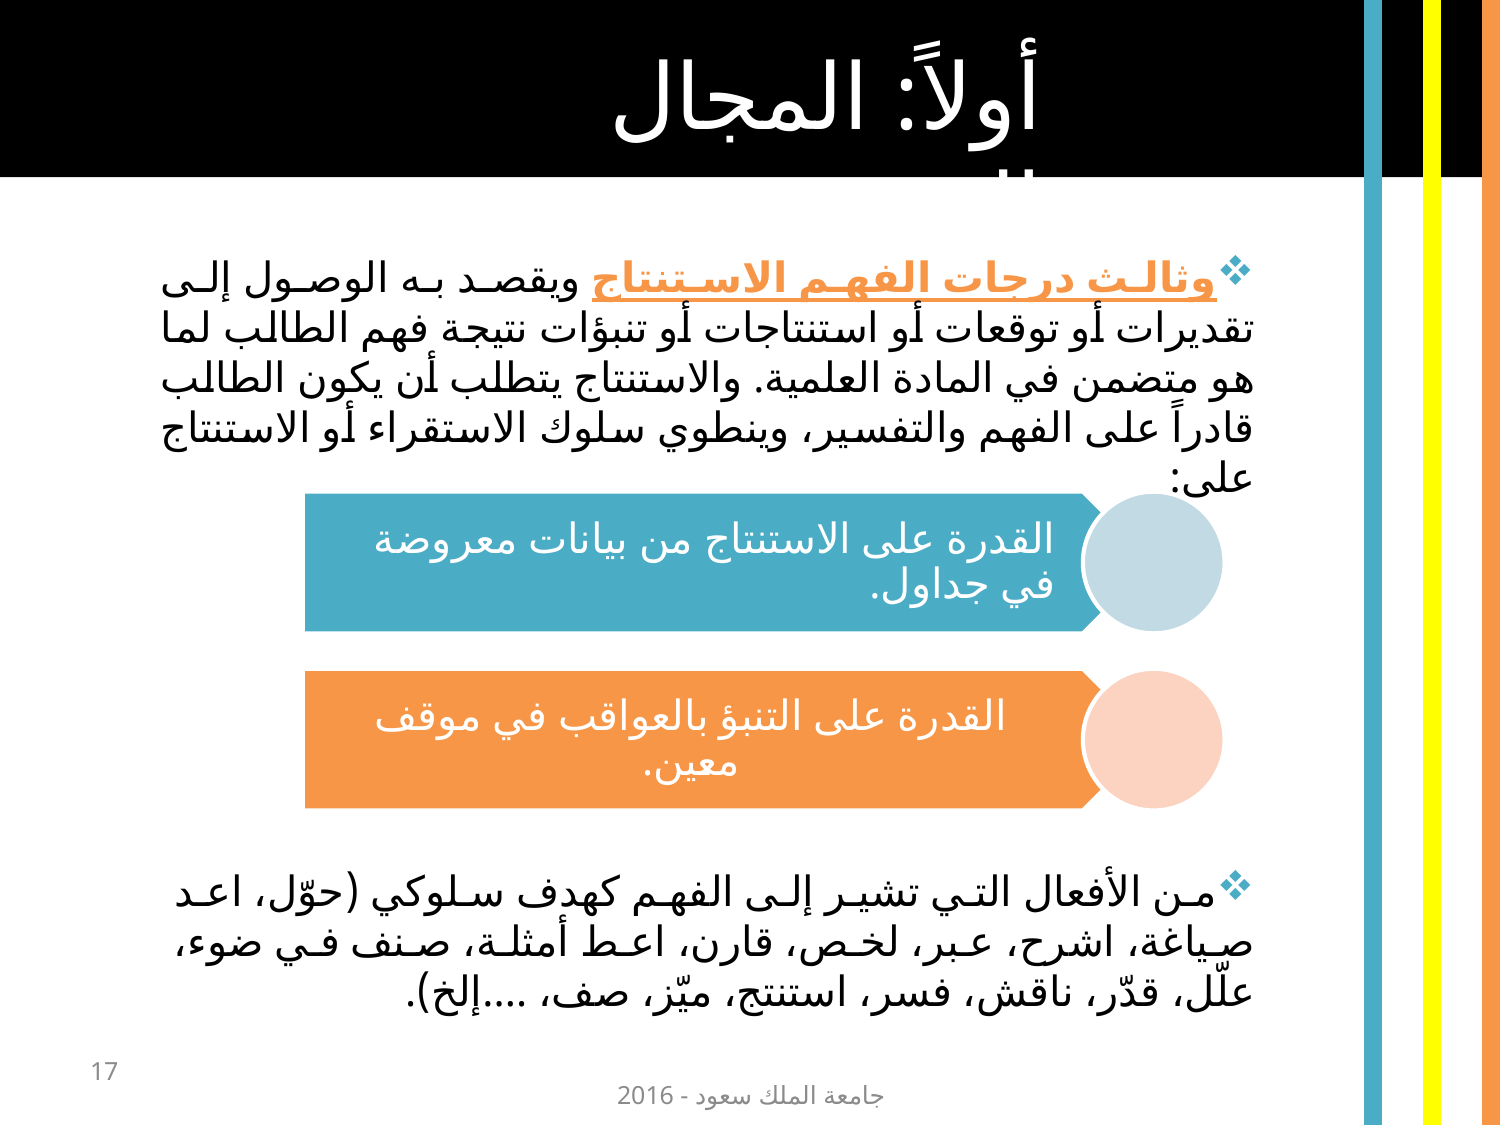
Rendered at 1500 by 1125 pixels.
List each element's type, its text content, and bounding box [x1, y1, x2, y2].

text_box [1362, 0, 1384, 490]
text_box [0, 0, 1362, 179]
text_box [1421, 0, 1443, 1125]
text_box من الأفعال التي تشير إلى الفهم كهدف سلوكي (حوّل، اعد صياغة، اشرح، عبر، لخص، قارن، اعط أمثلة، صنف في ضوء، علّل، قدّر، ناقش، فسر، استنتج، ميّز، صف، ....إلخ). [159, 857, 1270, 1073]
text_box [1480, 0, 1500, 1125]
slide_number 17 [75, 1042, 425, 1103]
footer جامعة الملك سعود - 2016 [513, 1073, 989, 1125]
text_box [123, 491, 1404, 811]
text_box أولاً: المجال المعرفي [360, 30, 1058, 243]
text_box [1362, 818, 1384, 1125]
text_box [1443, 0, 1480, 179]
text_box [1384, 0, 1421, 179]
text_box وثالث درجات الفهم الاستنتاج ويقصد به الوصول إلى تقديرات أو توقعات أو استنتاجات أو تنبؤات نتيجة فهم الطالب لما هو متضمن في المادة العلمية. والاستنتاج يتطلب أن يكون الطالب قادراً على الفهم والتفسير، وينطوي سلوك الاستقراء أو الاستنتاج على: [145, 243, 1270, 490]
